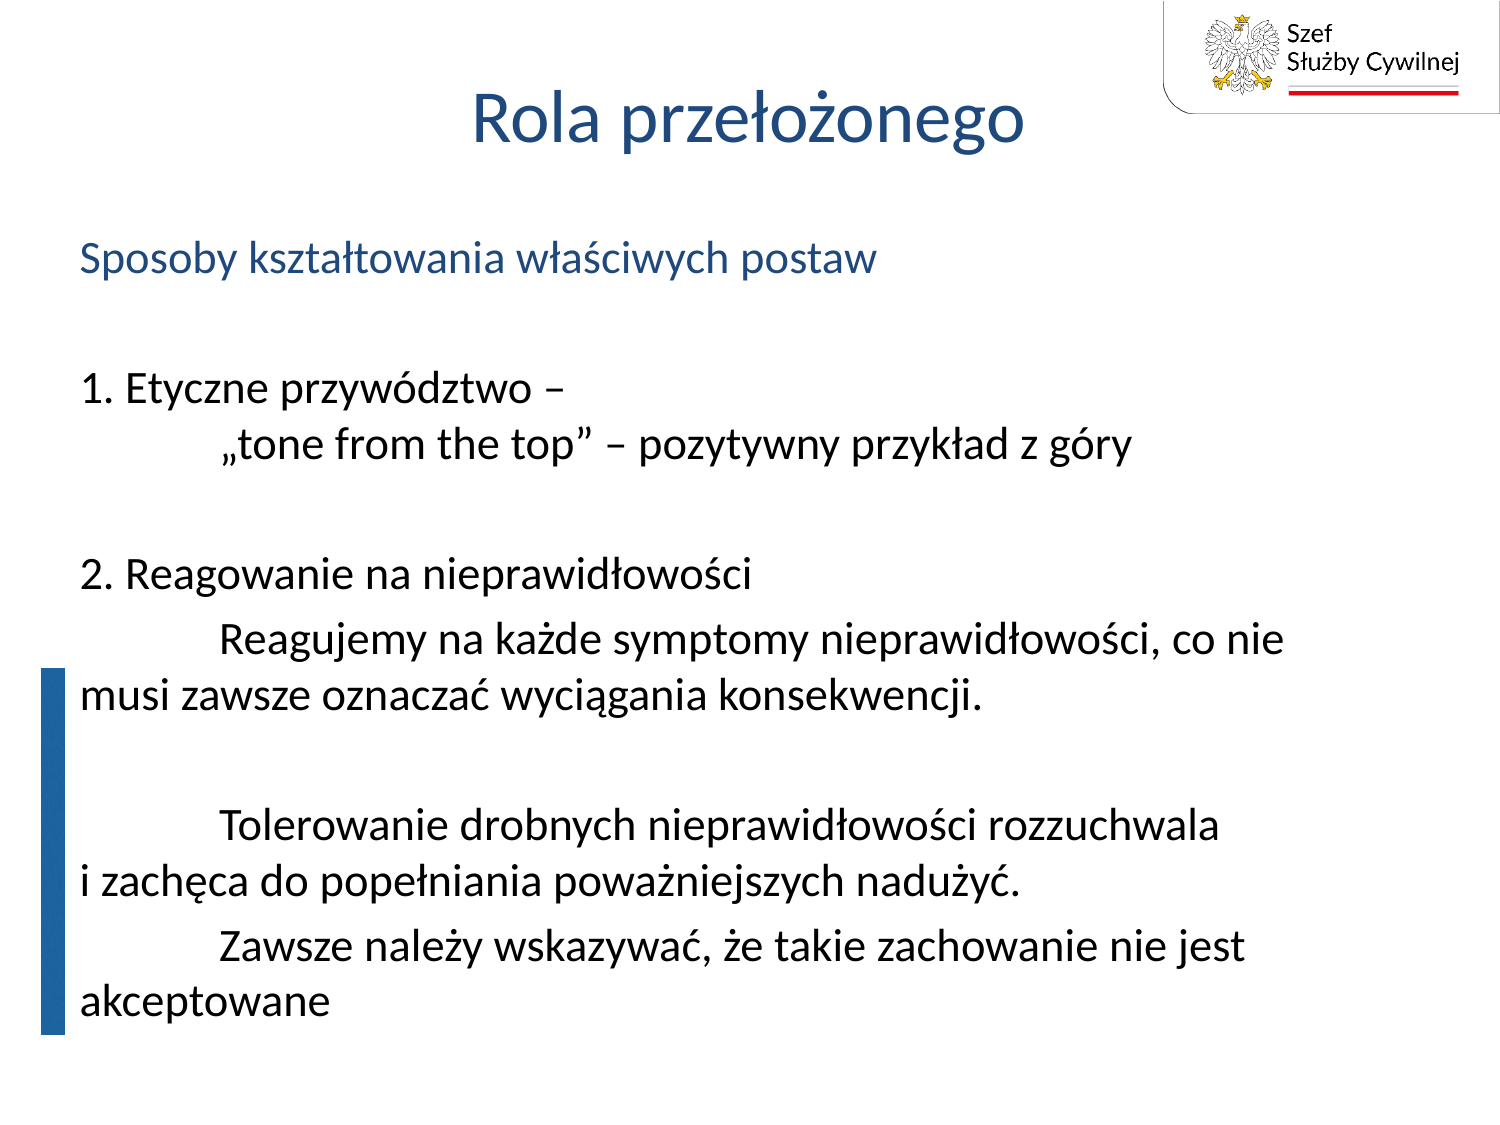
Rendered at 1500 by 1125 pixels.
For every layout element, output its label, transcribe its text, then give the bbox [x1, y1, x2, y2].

title Rola przełożonego [98, 60, 1400, 185]
picture [1163, 0, 1500, 114]
text_box Sposoby kształtowania właściwych postaw 1. Etyczne przywództwo – „tone from the top” – pozytywny przykład z góry 2. Reagowanie na nieprawidłowości Reagujemy na każde symptomy nieprawidłowości, co nie musi zawsze oznaczać wyciągania konsekwencji. Tolerowanie drobnych nieprawidłowości rozzuchwala i zachęca do popełniania poważniejszych nadużyć. Zawsze należy wskazywać, że takie zachowanie nie jest akceptowane [64, 219, 1424, 1035]
picture [41, 668, 64, 1035]
